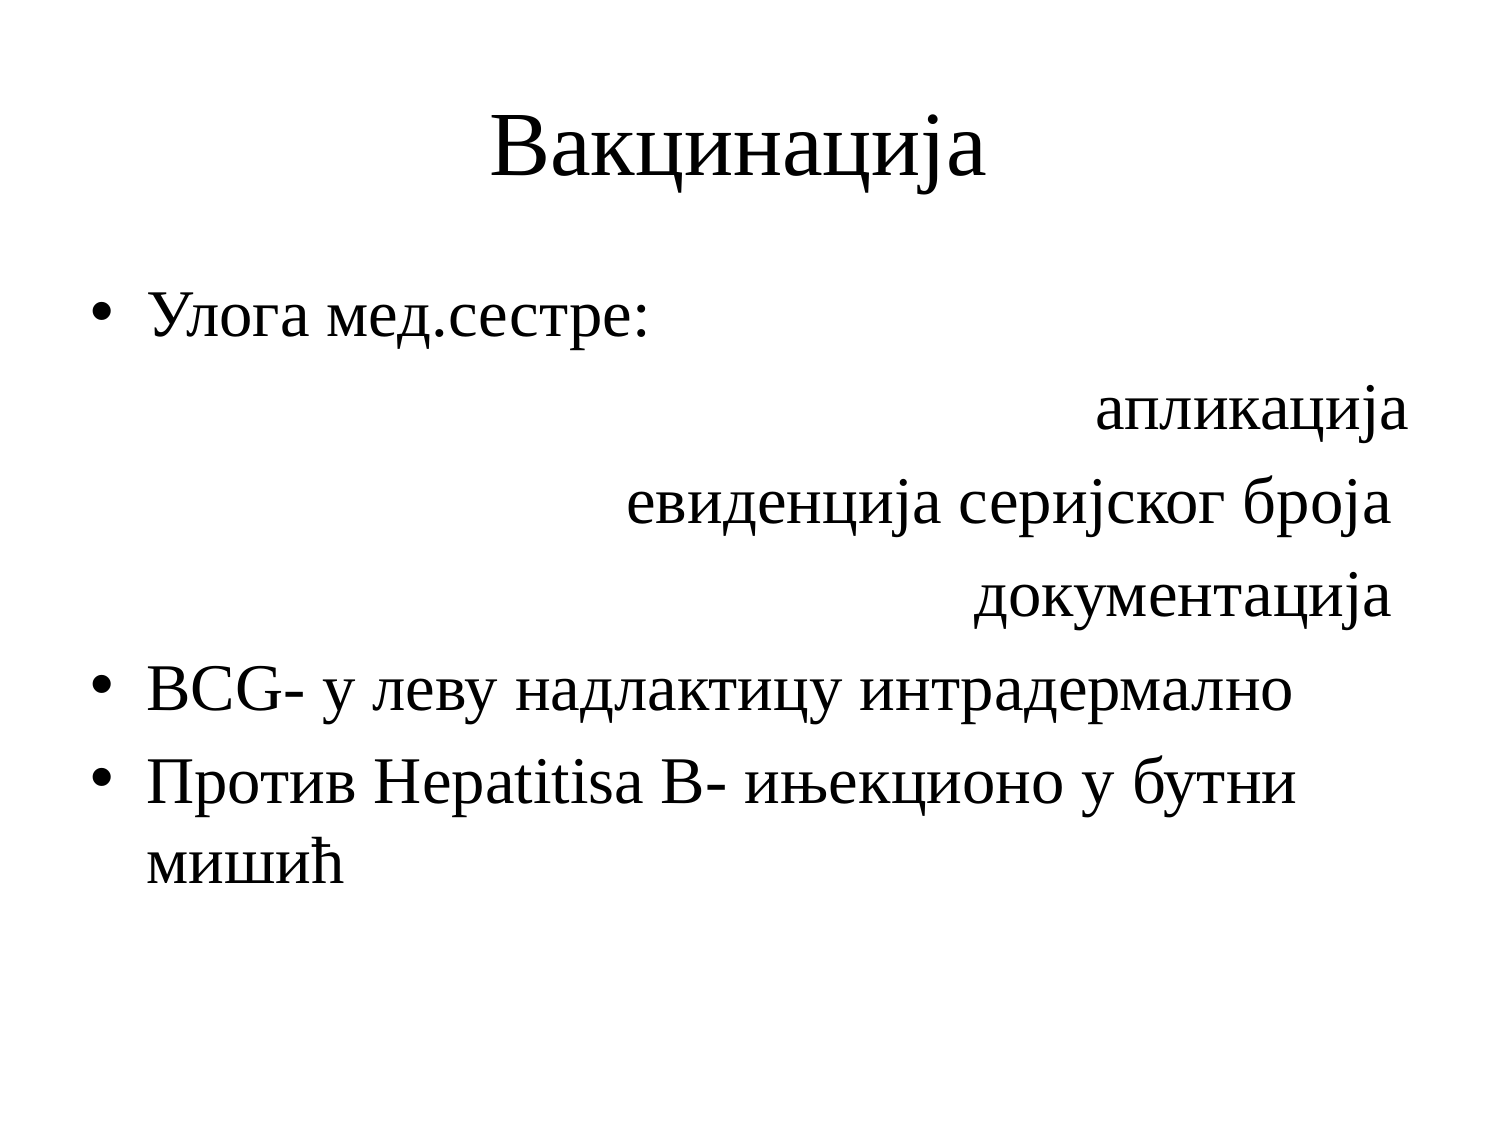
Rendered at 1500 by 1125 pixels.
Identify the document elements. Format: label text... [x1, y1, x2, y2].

list Улога мед.сестре: апликација евиденција серијског броја документација BCG- у леву надлактицу интрадермално Против Hepatitisa B- ињекционо у бутни мишић [75, 262, 1425, 1005]
title Вакцинација [75, 45, 1425, 233]
